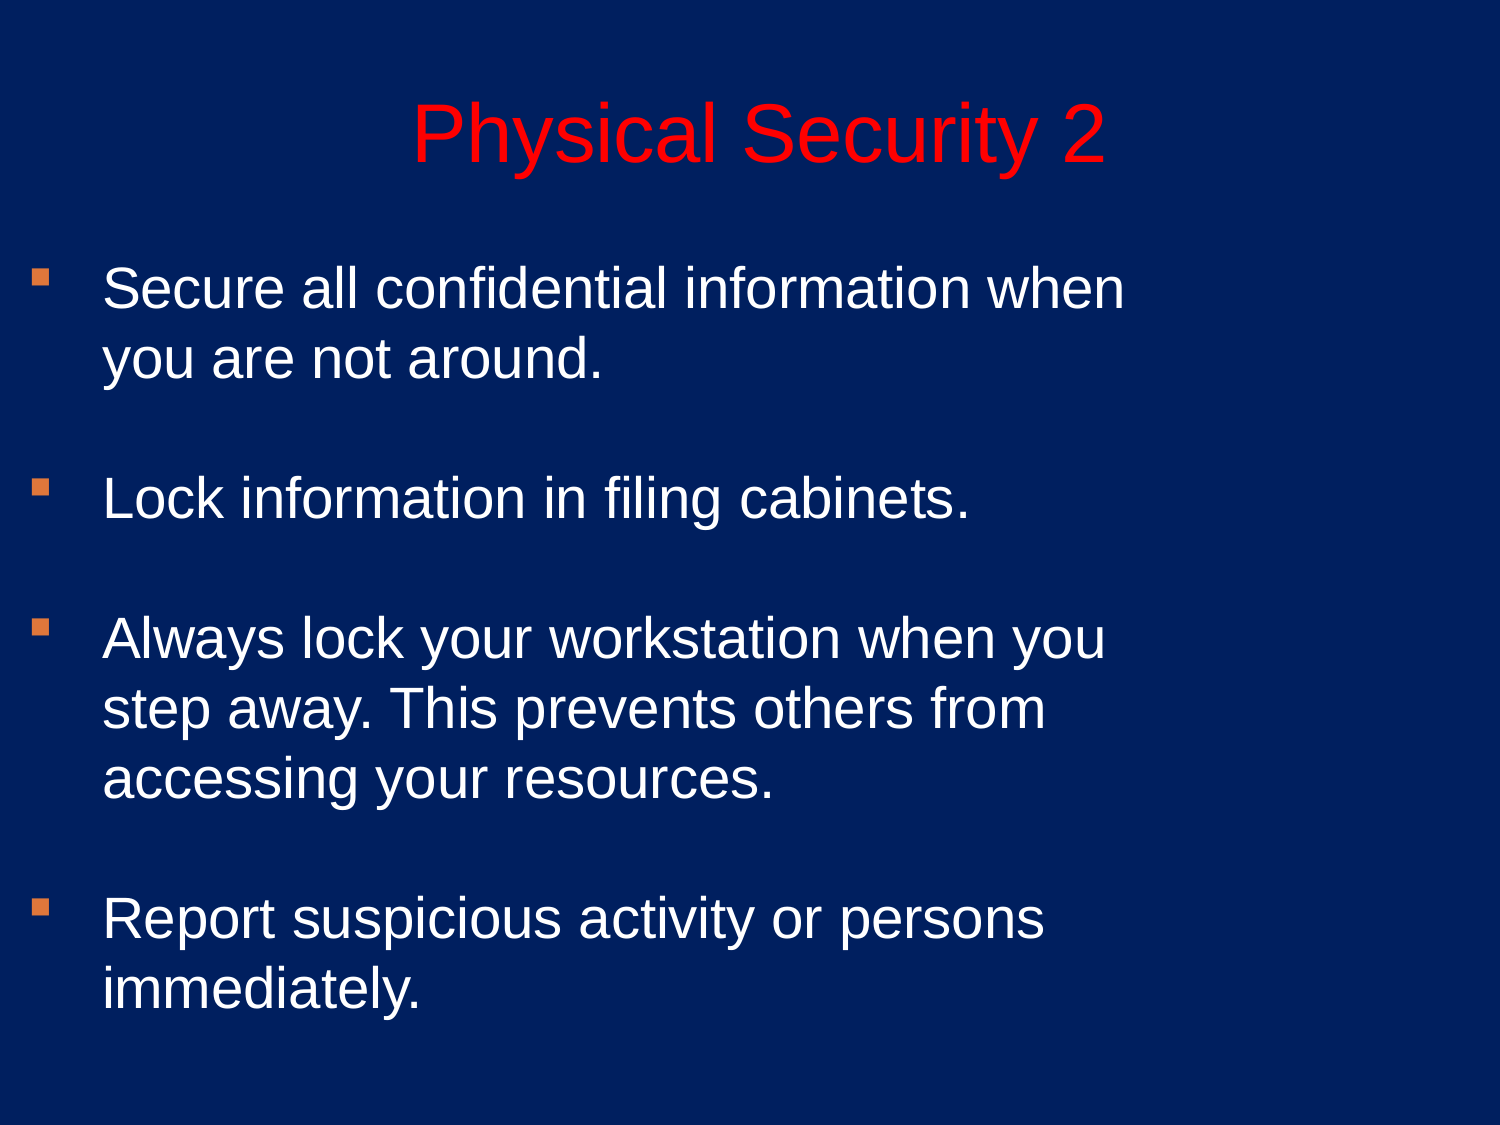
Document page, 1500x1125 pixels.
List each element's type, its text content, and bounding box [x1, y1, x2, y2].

text_box Secure all confidential information when you are not around. Lock information in filing cabinets. Always lock your workstation when you step away. This prevents others from accessing your resources. Report suspicious activity or persons immediately. [24, 249, 1214, 1020]
title Physical Security 2 [44, 53, 1456, 267]
